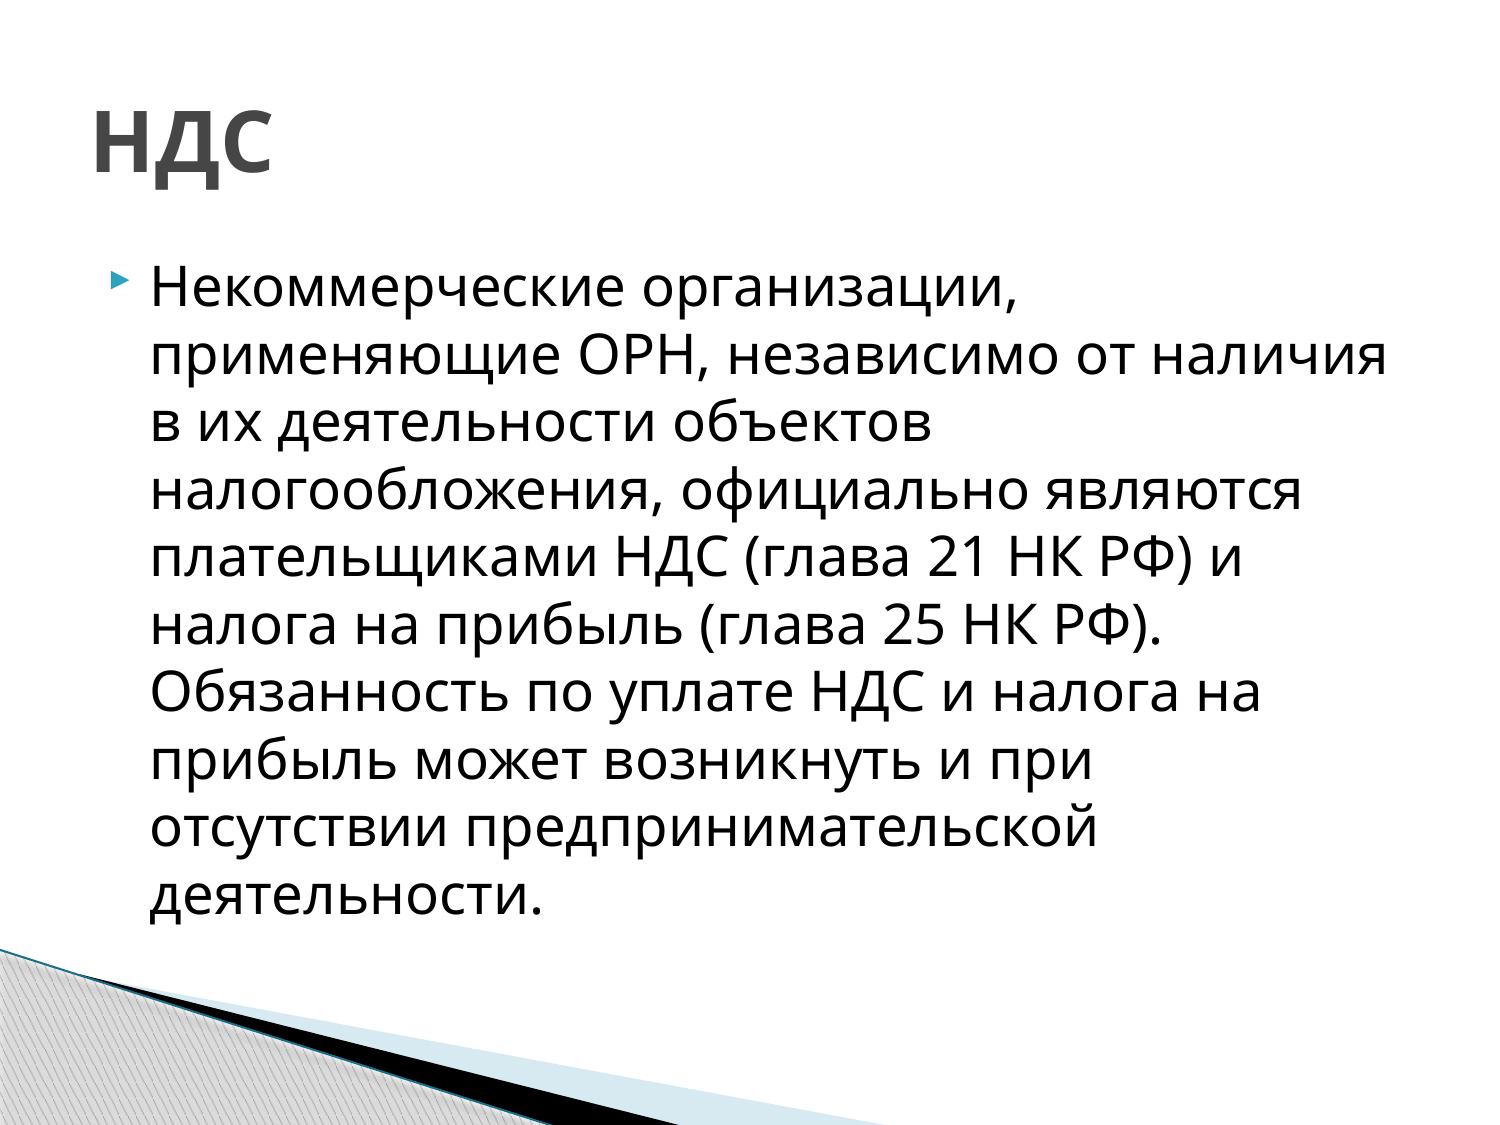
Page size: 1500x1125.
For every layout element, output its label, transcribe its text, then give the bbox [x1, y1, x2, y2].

list Некоммерческие организации, применяющие ОРН, независимо от наличия в их деятельности объектов налогообложения, официально являются плательщиками НДС (глава 21 НК РФ) и налога на прибыль (глава 25 НК РФ). Обязанность по уплате НДС и налога на прибыль может возникнуть и при отсутствии предпринимательской деятельности. [75, 243, 1425, 986]
title НДС [75, 45, 1425, 233]
